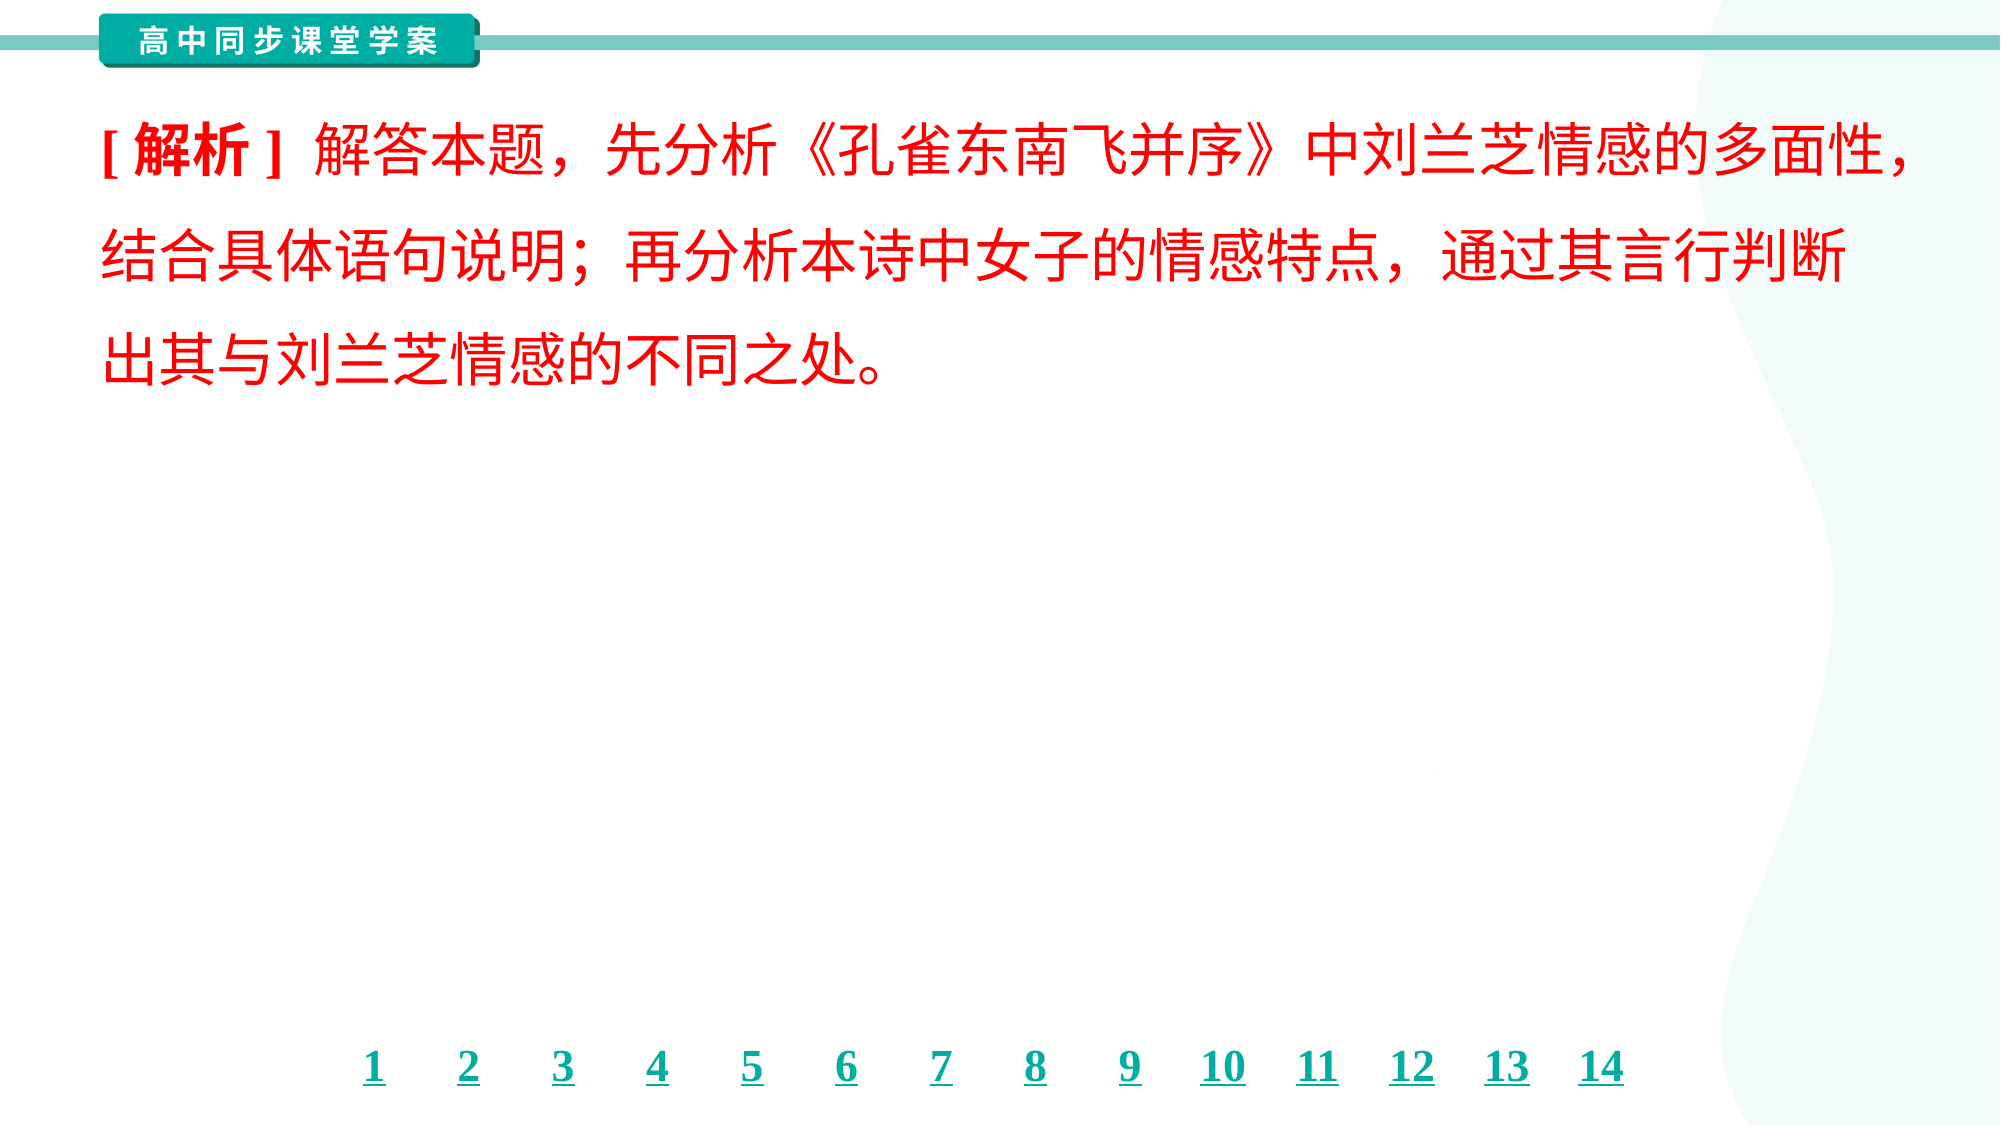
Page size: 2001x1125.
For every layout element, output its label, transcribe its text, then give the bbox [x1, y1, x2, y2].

picture [0, 0, 2000, 1125]
text_box [解析] 解答本题，先分析《孔雀东南飞并序》中刘兰芝情感的多面性， 结合具体语句说明；再分析本诗中女子的情感特点，通过其言行判断 出其与刘兰芝情感的不同之处。 [100, 76, 1899, 383]
